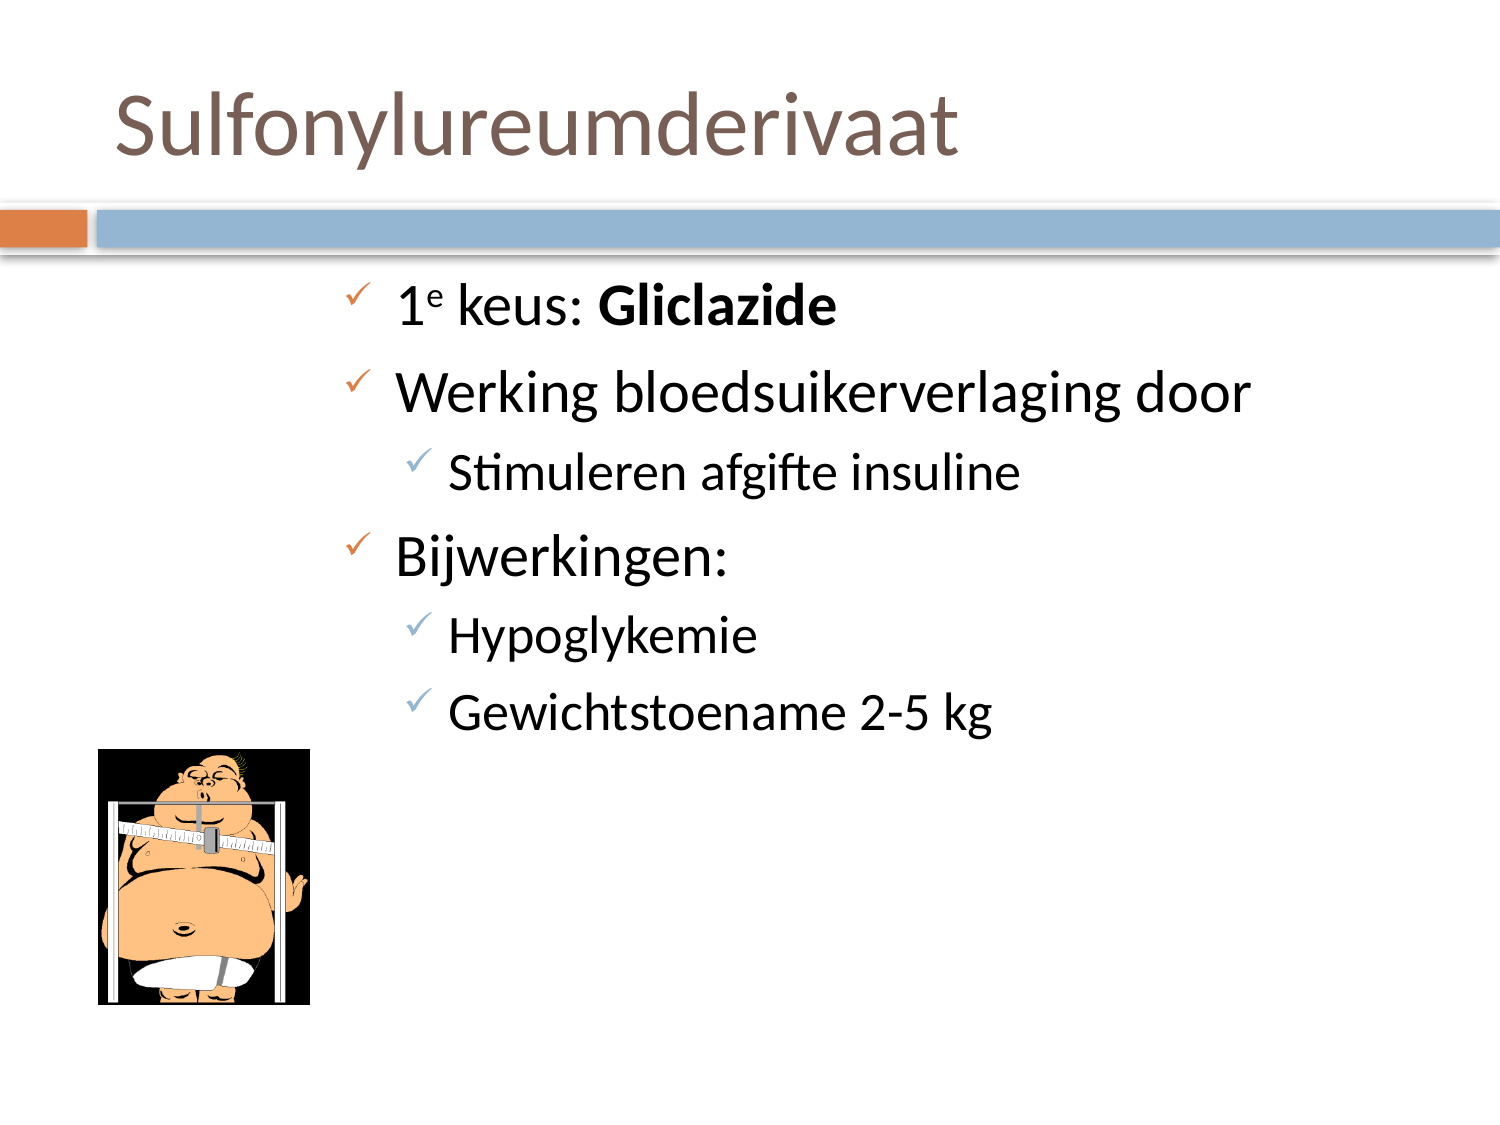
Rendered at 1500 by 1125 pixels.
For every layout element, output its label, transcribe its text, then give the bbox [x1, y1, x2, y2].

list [98, 749, 311, 1006]
list 1e keus: Gliclazide Werking bloedsuikerverlaging door Stimuleren afgifte insuline Bijwerkingen: Hypoglykemie Gewichtstoename 2-5 kg [327, 257, 1430, 1009]
title Sulfonylureumderivaat [99, 37, 1438, 201]
